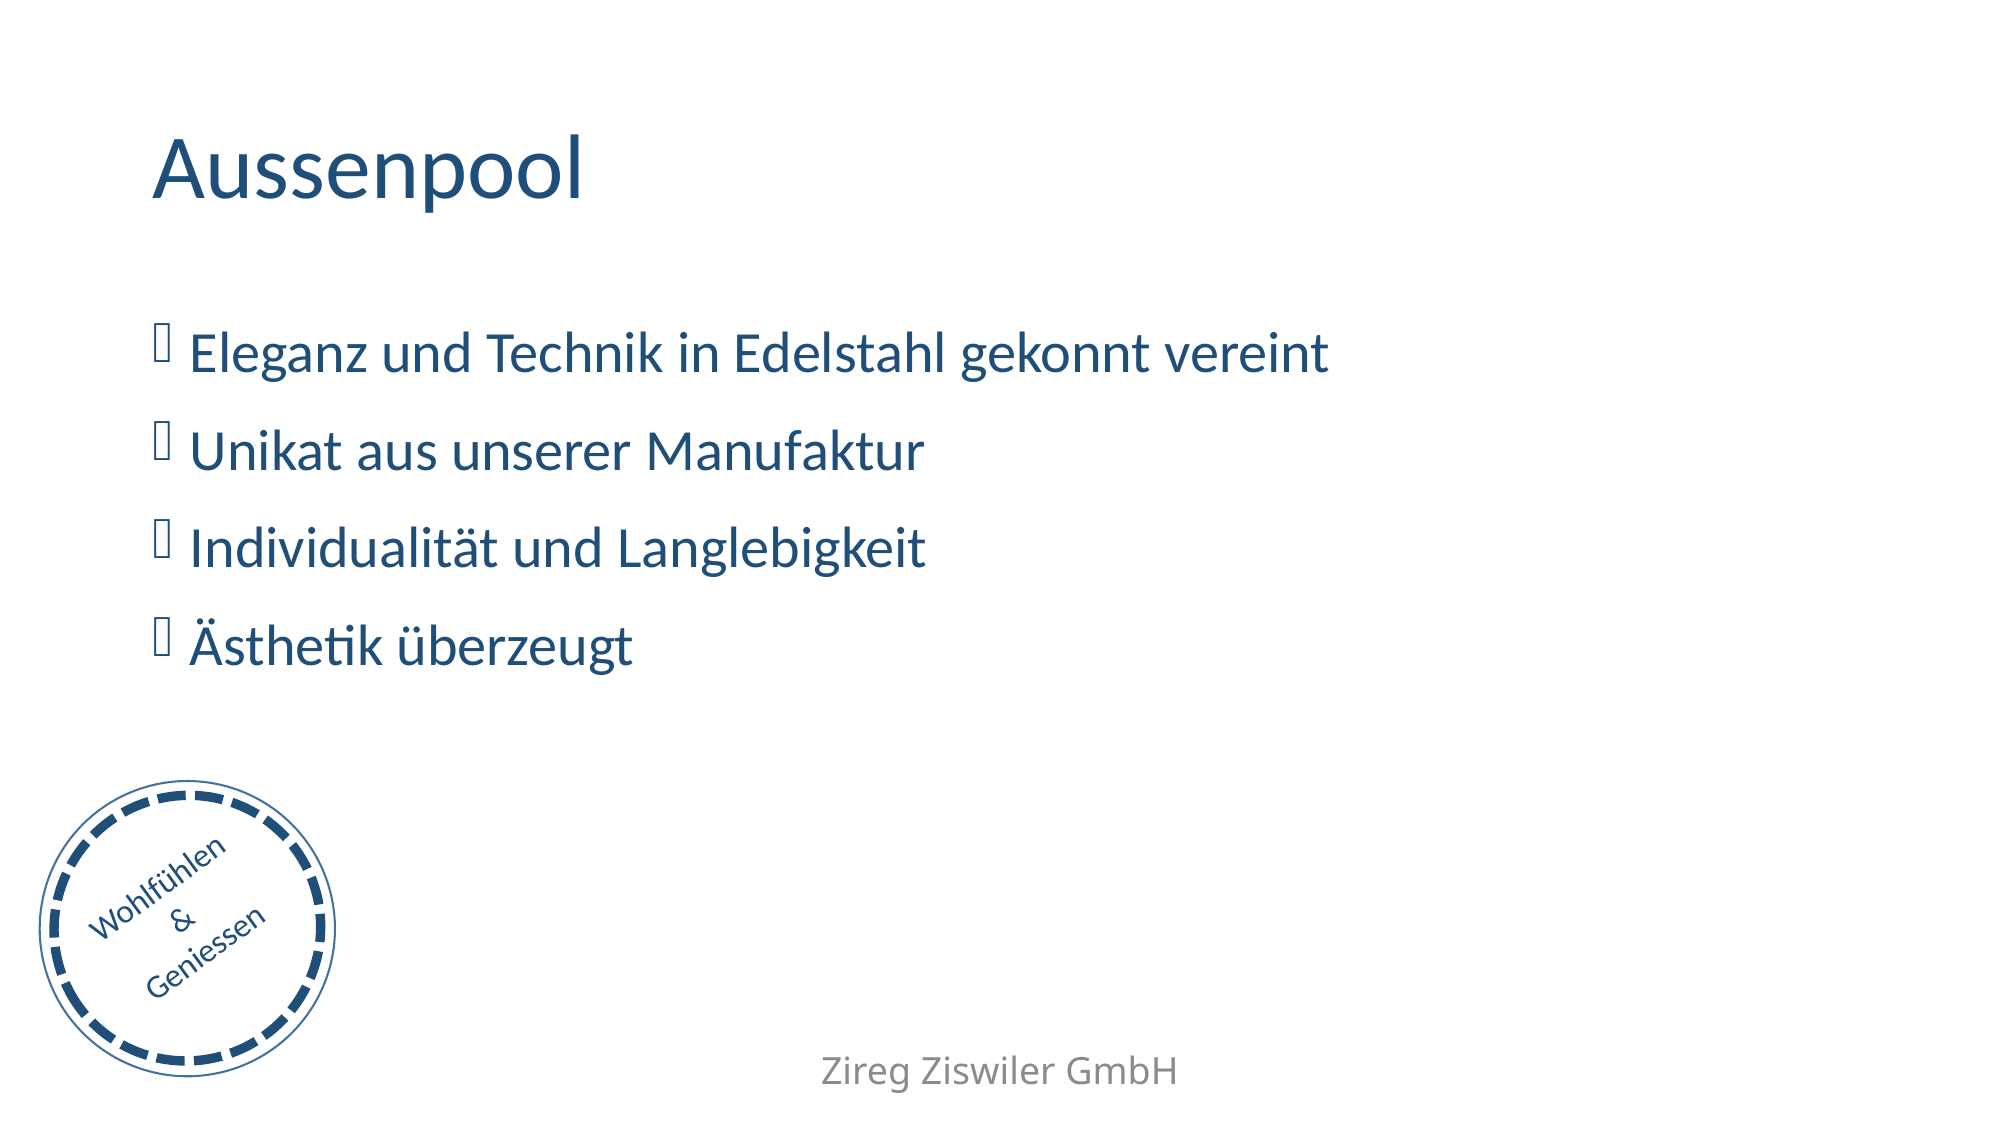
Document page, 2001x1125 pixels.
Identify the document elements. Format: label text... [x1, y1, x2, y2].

list Eleganz und Technik in Edelstahl gekonnt vereint Unikat aus unserer Manufaktur Individualität und Langlebigkeit Ästhetik überzeugt [137, 299, 1863, 1014]
title Aussenpool [137, 59, 1863, 278]
footer Zireg Ziswiler GmbH [662, 1042, 1338, 1103]
